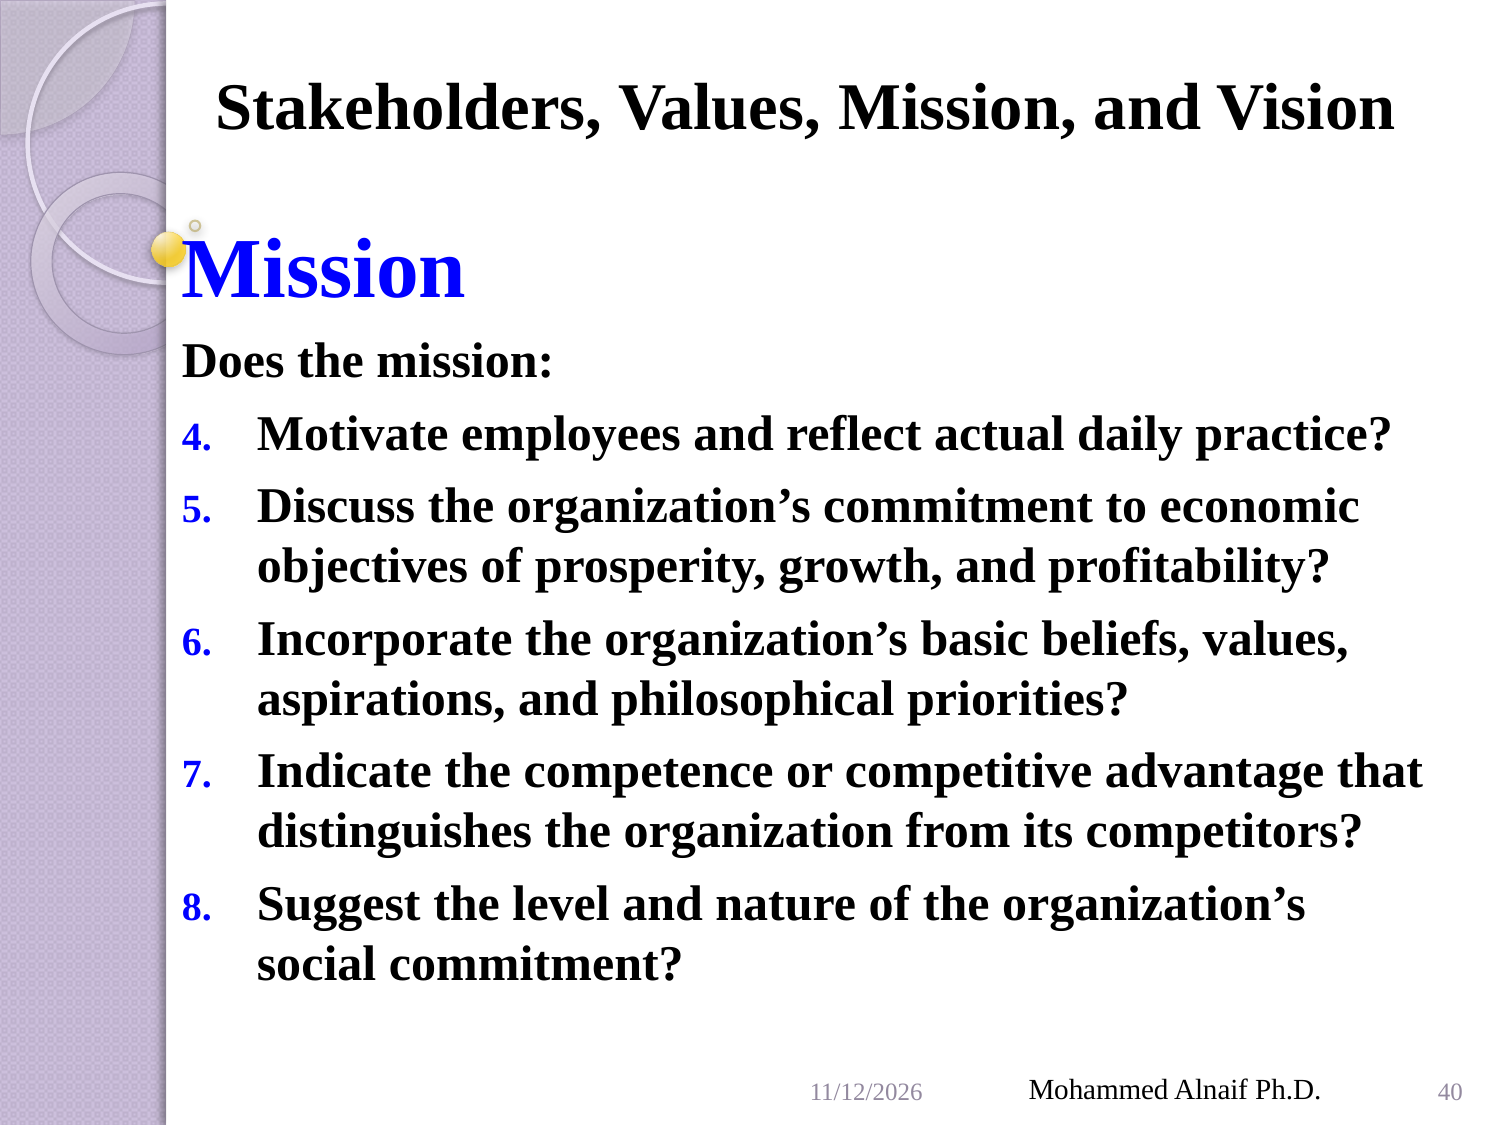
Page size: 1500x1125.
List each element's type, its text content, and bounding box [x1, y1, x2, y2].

subtitle Mission Does the mission: Motivate employees and reflect actual daily practice? Discuss the organization’s commitment to economic objectives of prosperity, growth, and profitability? Incorporate the organization’s basic beliefs, values, aspirations, and philosophical priorities? Indicate the competence or competitive advantage that distinguishes the organization from its competitors? Suggest the level and nature of the organization’s social commitment? [162, 212, 1450, 1038]
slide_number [587, 1038, 937, 1113]
footer Mohammed Alnaif Ph.D. [937, 1038, 1413, 1113]
title Stakeholders, Values, Mission, and Vision [162, 37, 1450, 150]
slide_number 40 [1413, 1034, 1488, 1113]
